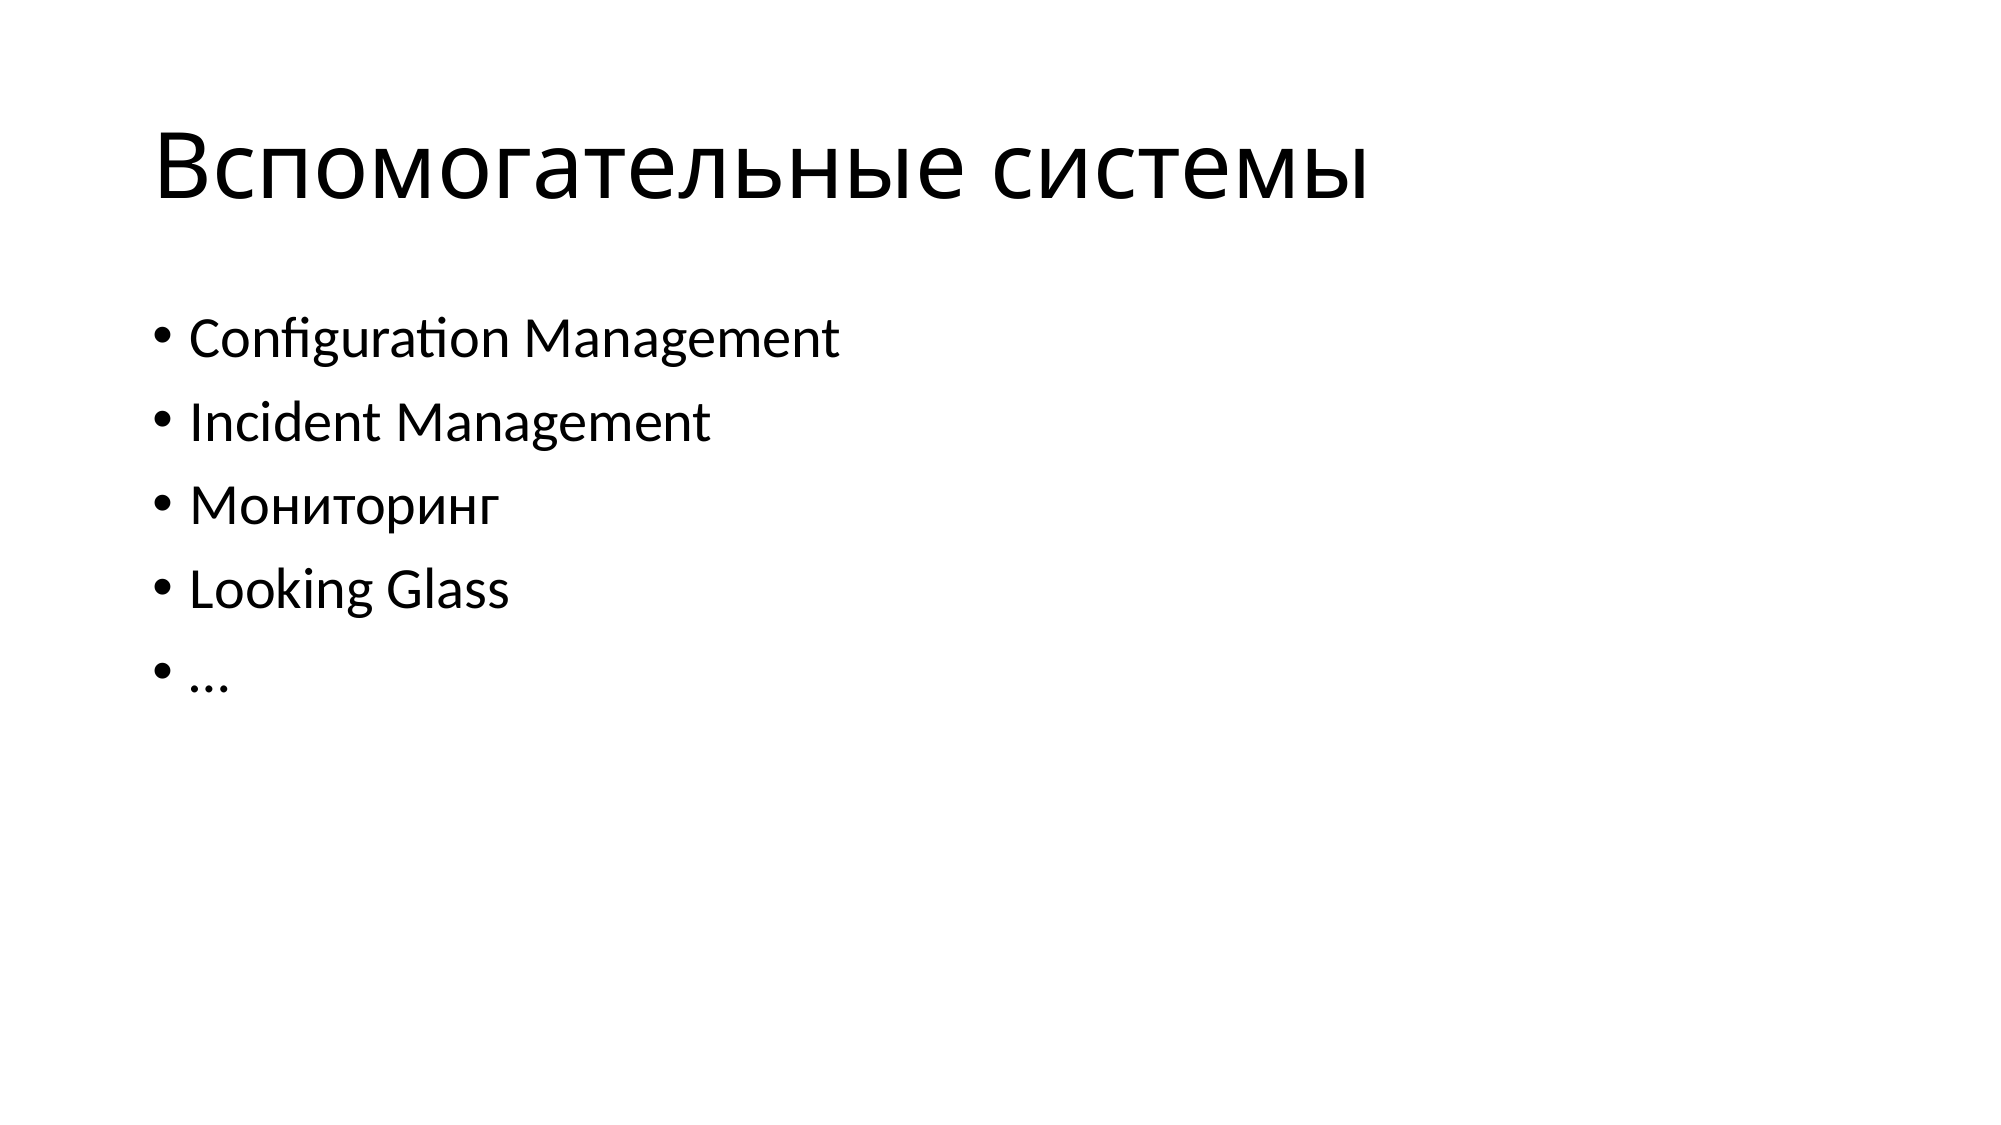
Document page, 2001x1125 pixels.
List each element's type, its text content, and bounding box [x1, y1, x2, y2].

title Вспомогательные системы [137, 59, 1863, 278]
list Configuration Management Incident Management Мониторинг Looking Glass … [137, 299, 1863, 1014]
